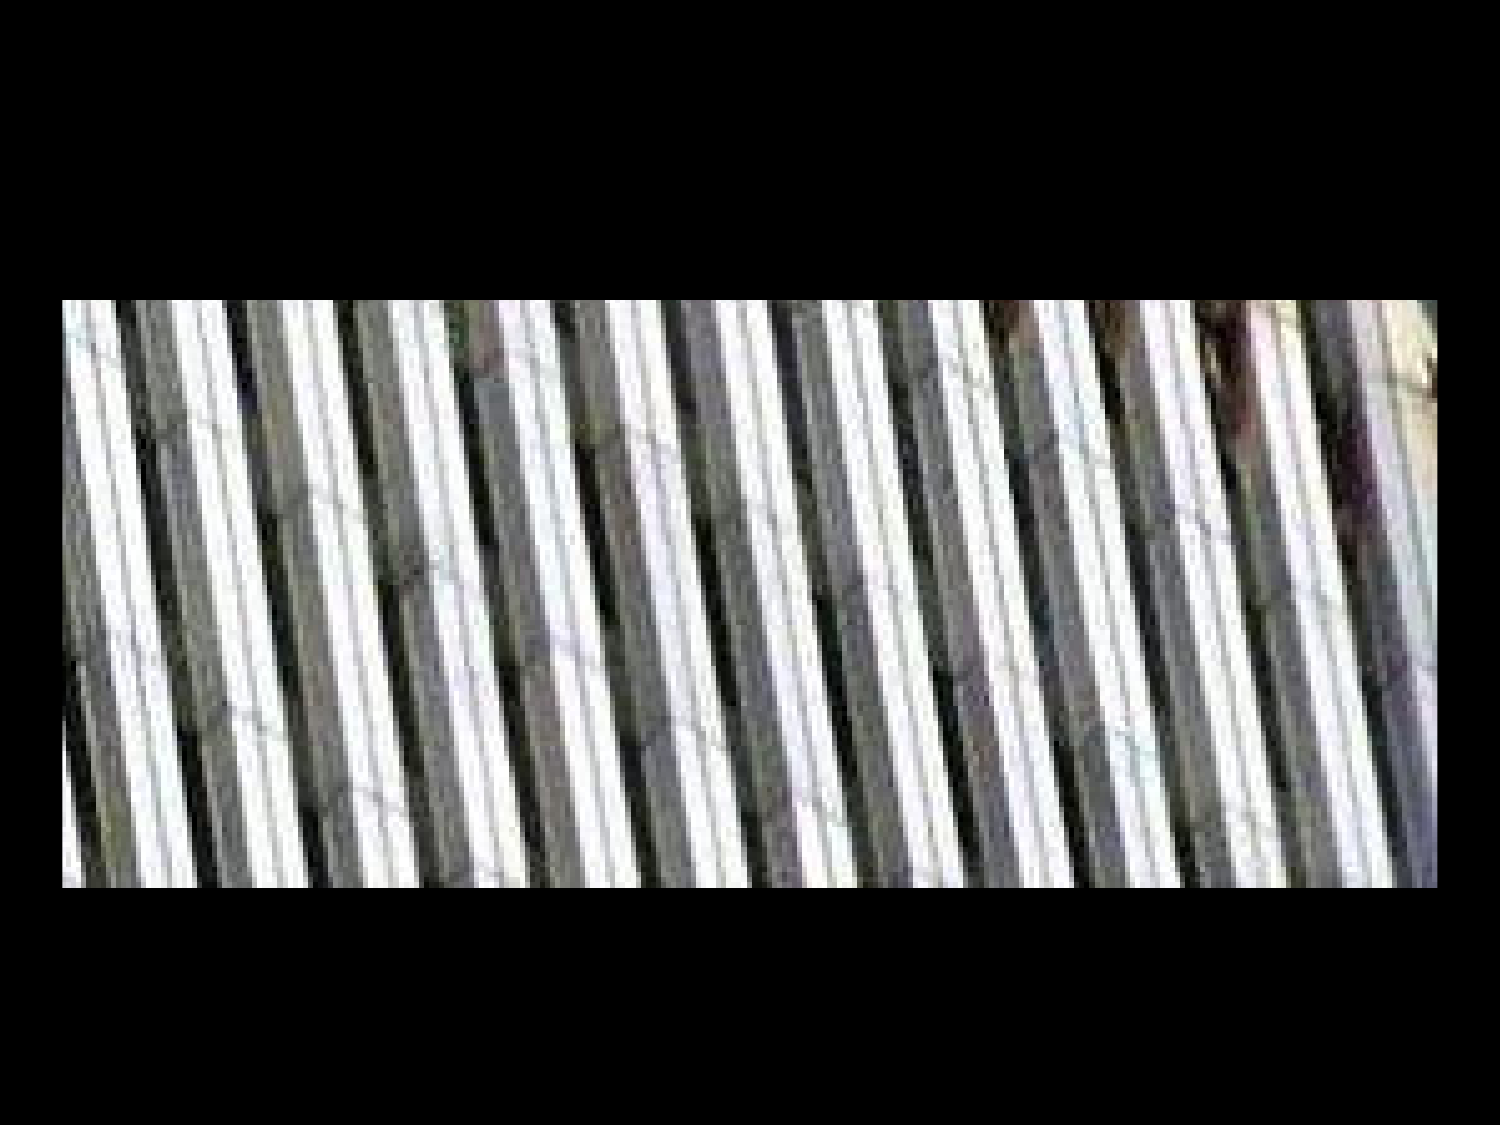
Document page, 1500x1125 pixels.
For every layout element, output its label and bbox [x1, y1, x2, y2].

picture [62, 299, 1438, 889]
